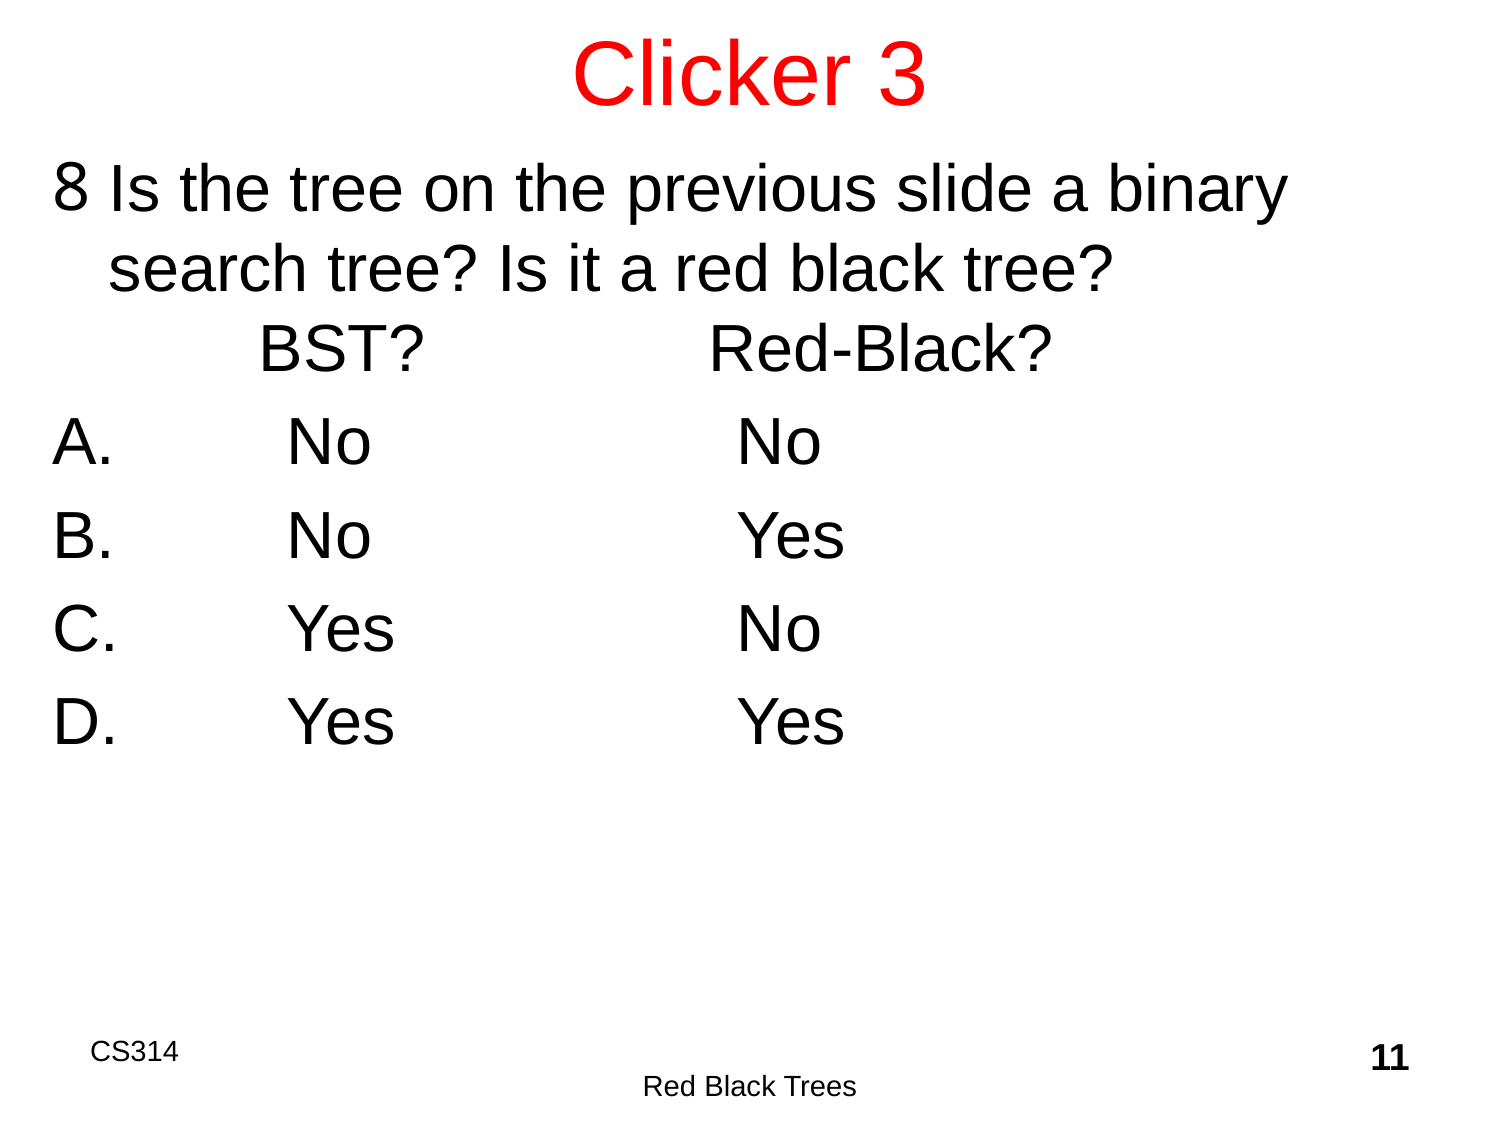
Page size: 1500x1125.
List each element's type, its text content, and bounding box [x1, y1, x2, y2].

slide_number CS314 [74, 1024, 451, 1101]
title Clicker 3 [112, 0, 1388, 137]
footer Red Black Trees [462, 1024, 1038, 1101]
slide_number 11 [1112, 1024, 1426, 1101]
list Is the tree on the previous slide a binary search tree? Is it a red black tree? BST? Red-Black? No No No Yes Yes No Yes Yes [37, 137, 1463, 1038]
